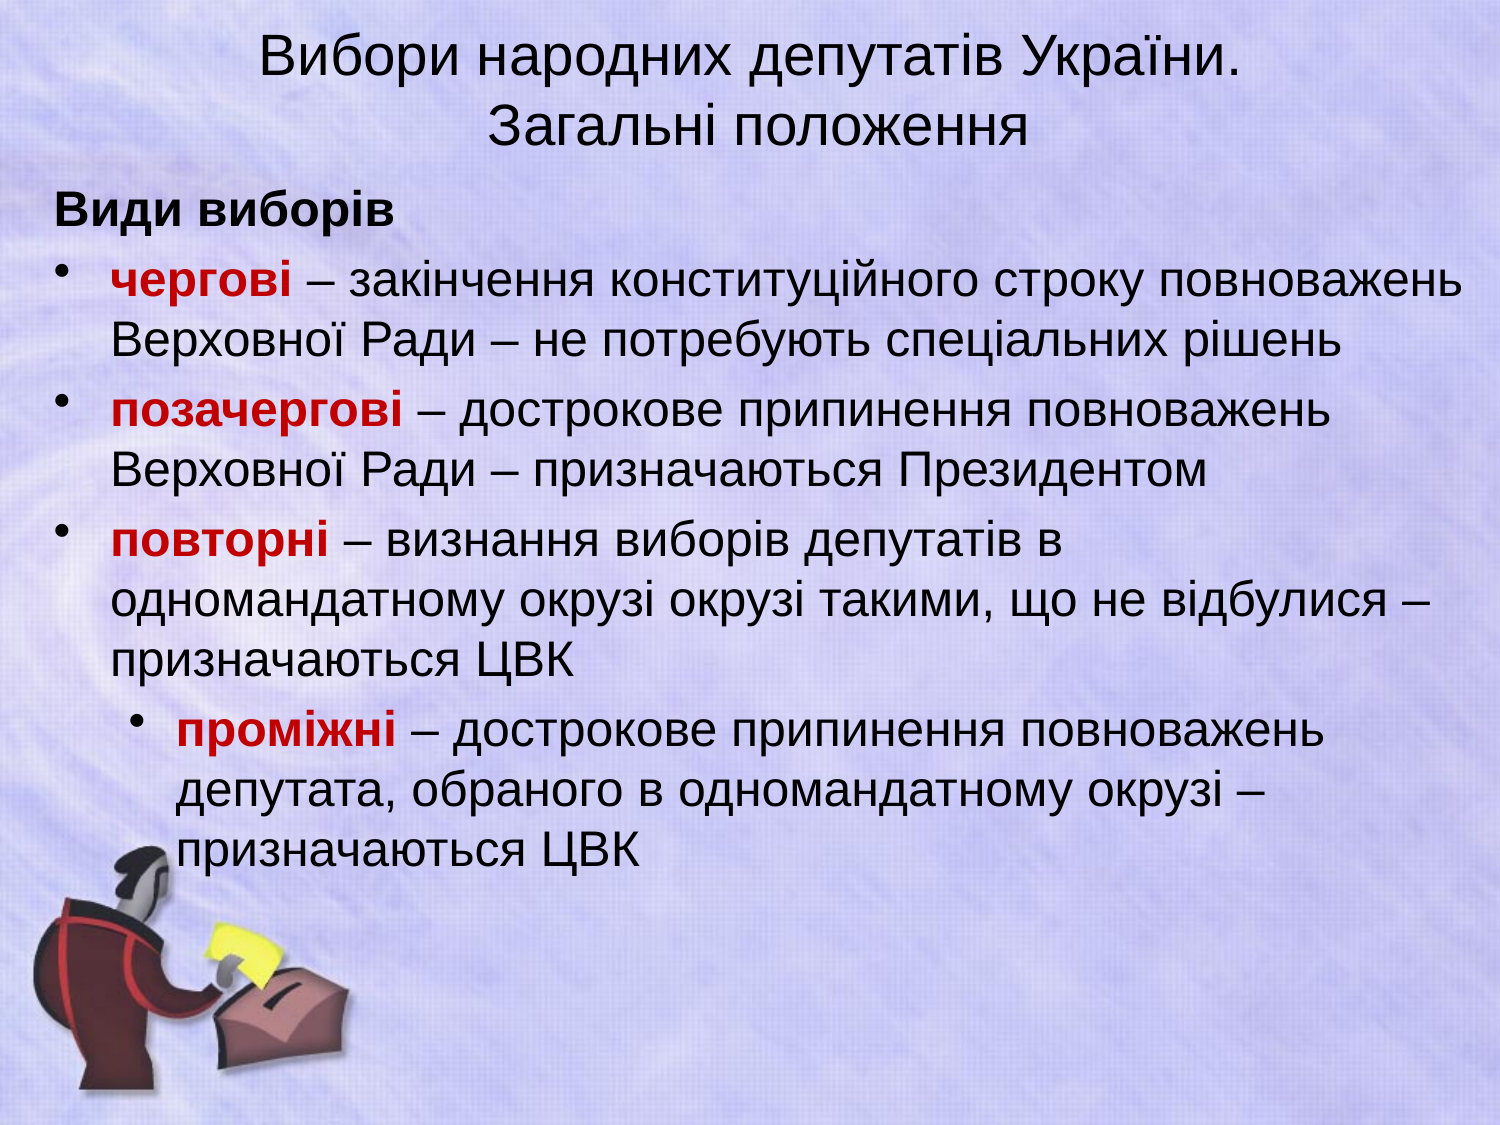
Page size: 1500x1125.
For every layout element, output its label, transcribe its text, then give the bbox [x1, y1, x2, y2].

picture [0, 0, 1500, 1125]
title Вибори народних депутатів України. Загальні положення [38, 44, 1480, 165]
list Види виборів чергові – закінчення конституційного строку повноважень Верховної Ради – не потребують спеціальних рішень позачергові – дострокове припинення повноважень Верховної Ради – призначаються Президентом повторні – визнання виборів депутатів в одномандатному окрузі окрузі такими, що не відбулися – призначаються ЦВК проміжні – дострокове припинення повноважень депутата, обраного в одномандатному окрузі – призначаються ЦВК [38, 168, 1480, 942]
